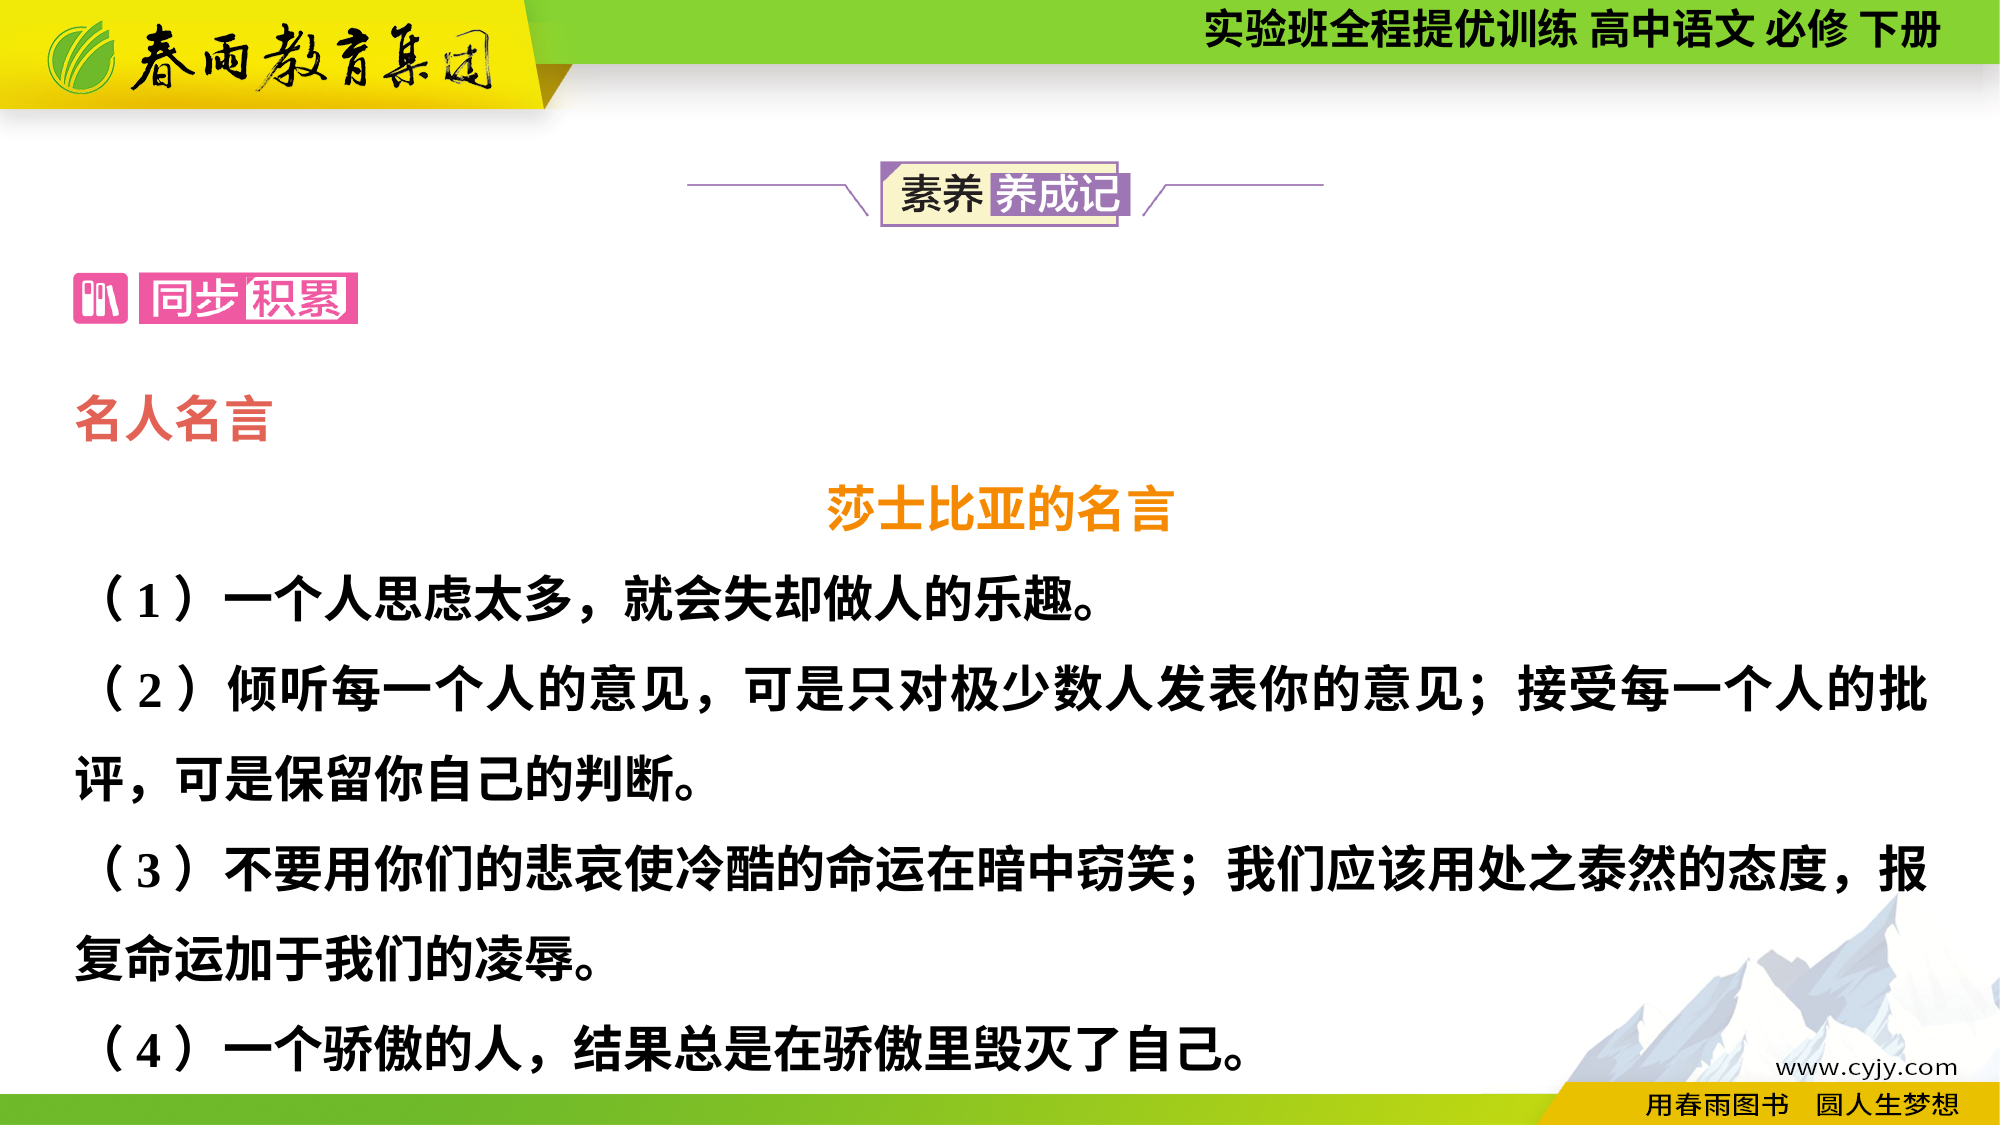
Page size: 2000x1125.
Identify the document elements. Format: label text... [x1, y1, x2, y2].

list 名人名言 莎士比亚的名言 （1）一个人思虑太多，就会失却做人的乐趣。 （2）倾听每一个人的意见，可是只对极少数人发表你的意见；接受每一个人的批评，可是保留你自己的判断。 （3）不要用你们的悲哀使冷酷的命运在暗中窃笑；我们应该用处之泰然的态度，报复命运加于我们的凌辱。 （4）一个骄傲的人，结果总是在骄傲里毁灭了自己。 [59, 349, 1944, 1081]
picture [0, 0, 2000, 1125]
